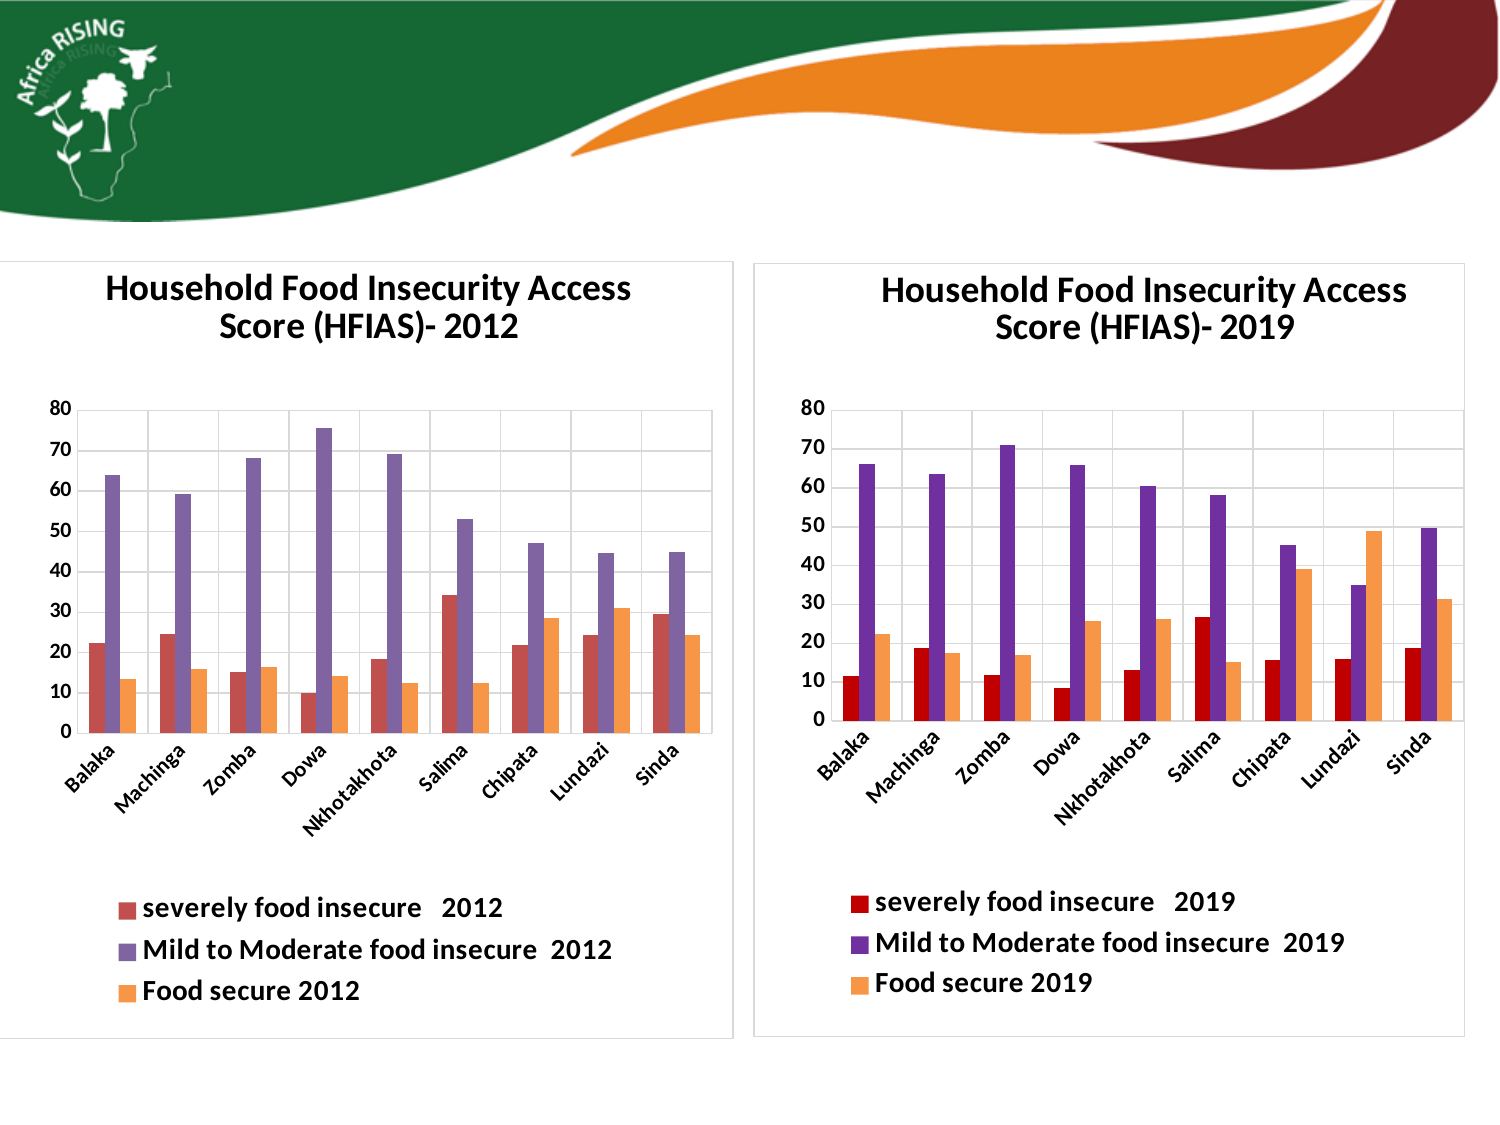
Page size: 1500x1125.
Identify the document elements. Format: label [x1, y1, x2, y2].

picture [0, 0, 1499, 222]
chart [0, 260, 735, 1040]
chart [753, 262, 1466, 1038]
